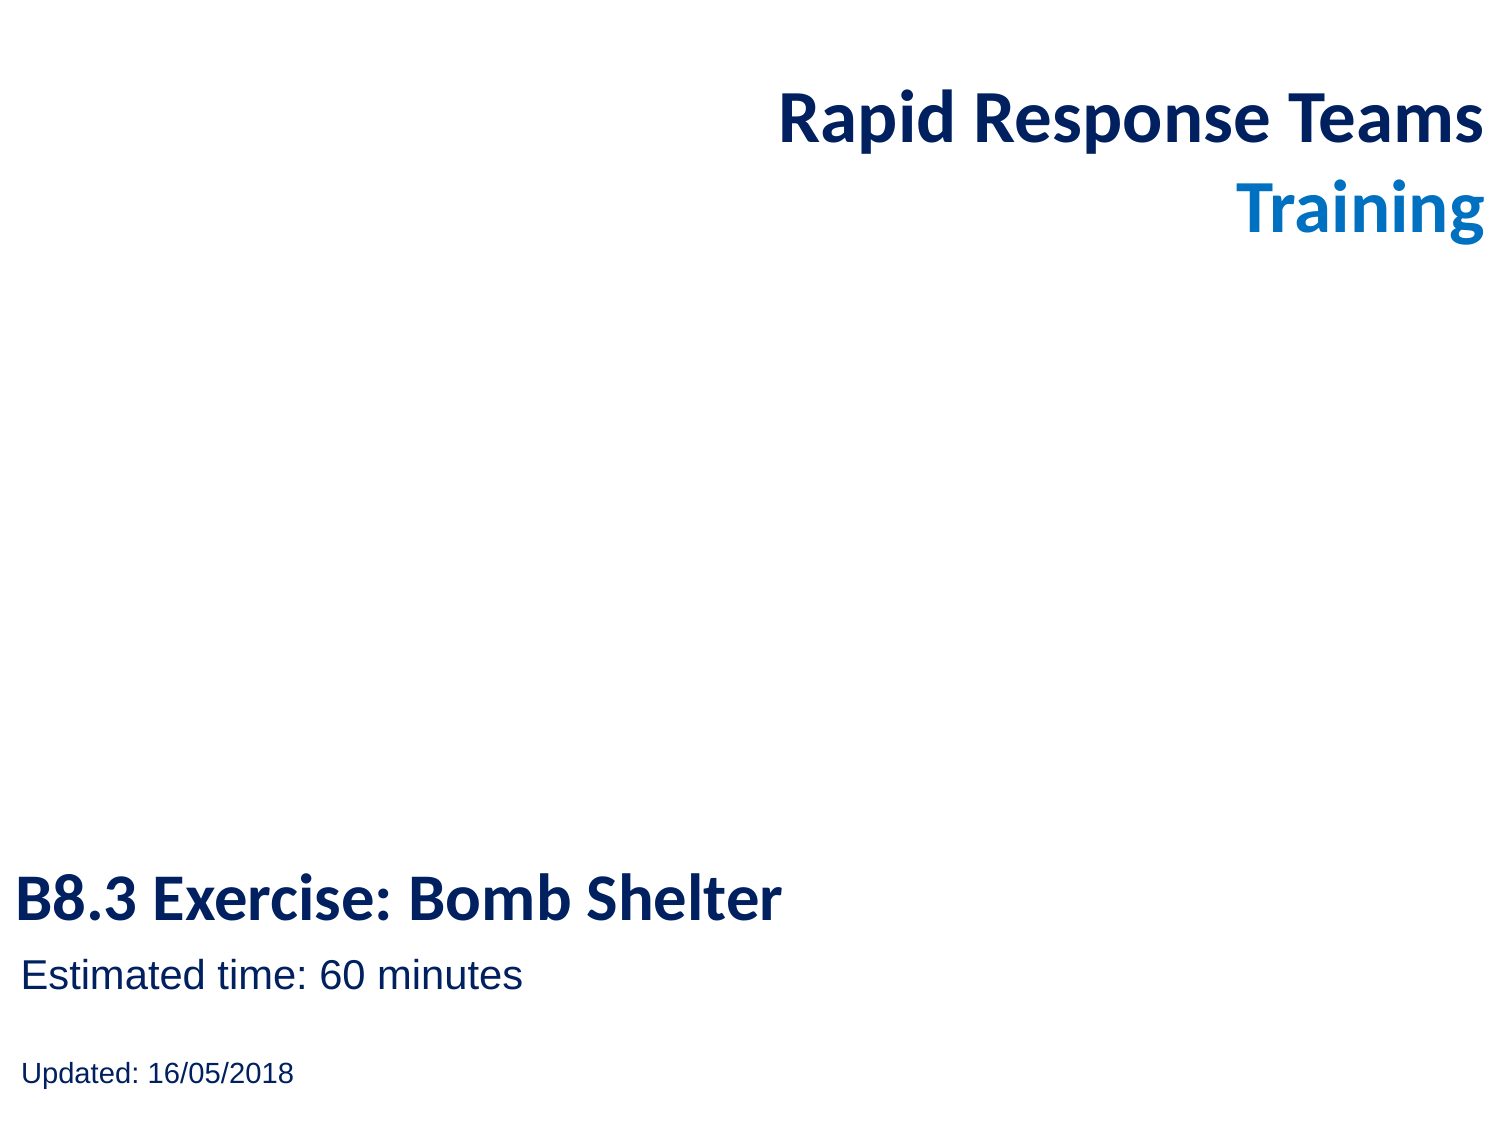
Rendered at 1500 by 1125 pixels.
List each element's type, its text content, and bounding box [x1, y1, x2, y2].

subtitle B8.3 Exercise: Bomb Shelter [0, 846, 1500, 946]
text_box Estimated time: 60 minutes [5, 940, 621, 1006]
text_box Updated: 16/05/2018 [6, 1046, 310, 1097]
title Rapid Response Teams Training [554, 13, 1500, 302]
